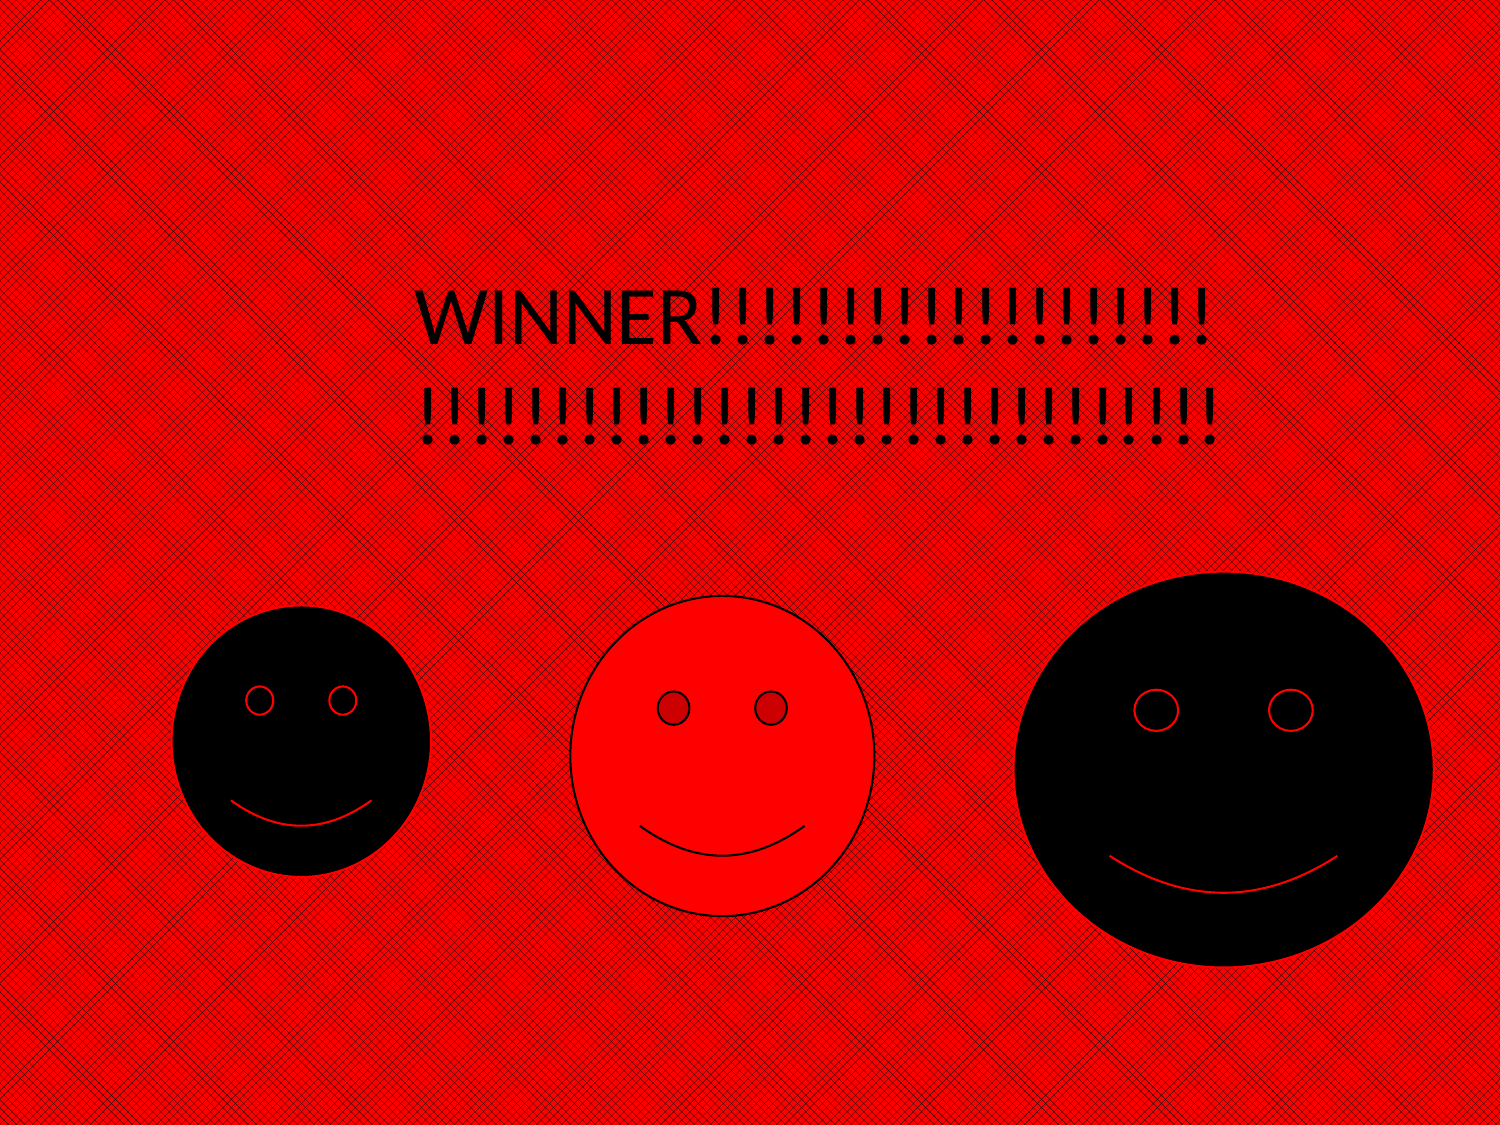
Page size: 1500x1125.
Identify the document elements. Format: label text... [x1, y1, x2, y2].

text_box [1012, 570, 1435, 969]
text_box [170, 604, 433, 879]
text_box WINNER!!!!!!!!!!!!!!!!!!! !!!!!!!!!!!!!!!!!!!!!!!!!!!!!! [399, 253, 1264, 469]
text_box [569, 594, 876, 918]
